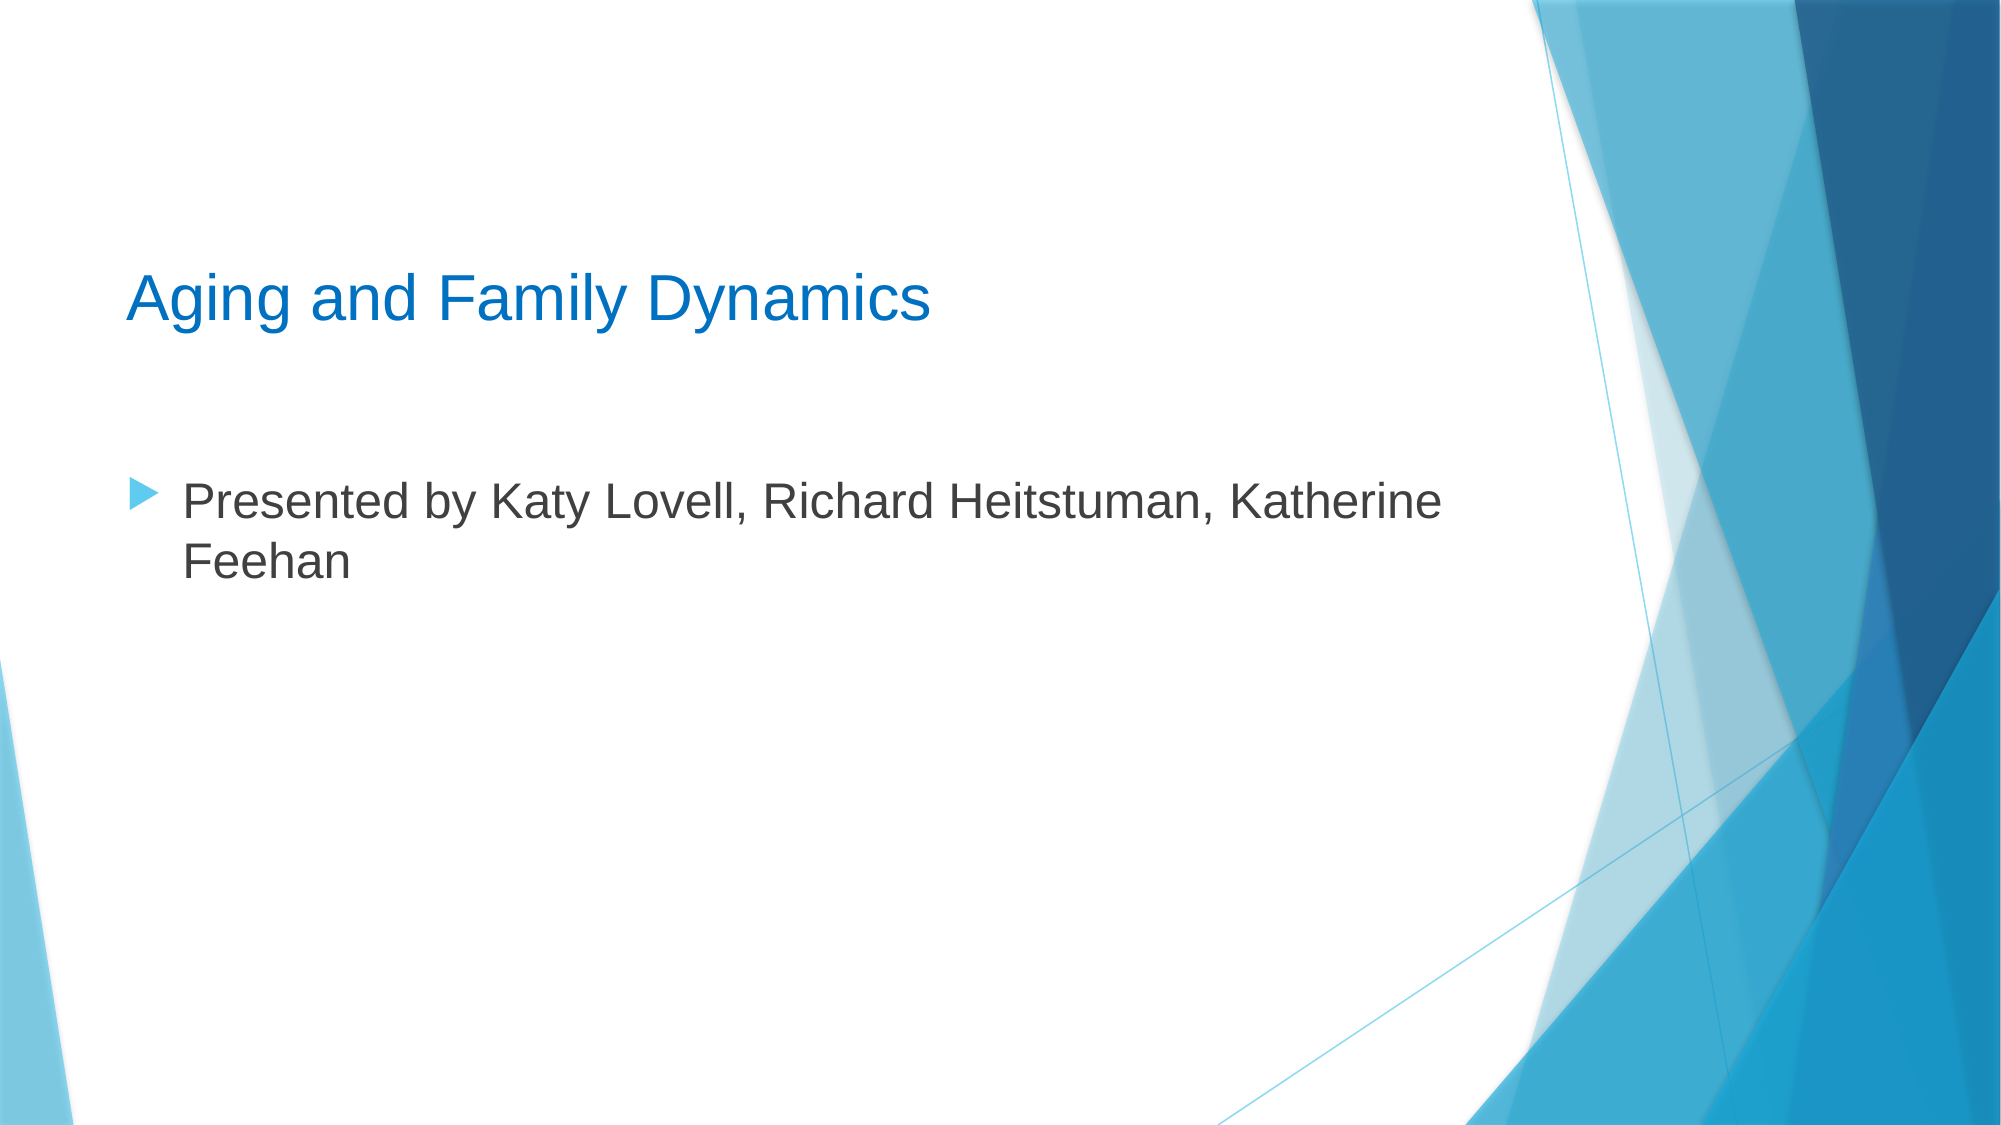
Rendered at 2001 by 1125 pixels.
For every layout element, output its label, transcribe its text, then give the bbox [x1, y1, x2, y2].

title Aging and Family Dynamics [111, 248, 1616, 389]
list Presented by Katy Lovell, Richard Heitstuman, Katherine Feehan [111, 461, 1522, 877]
